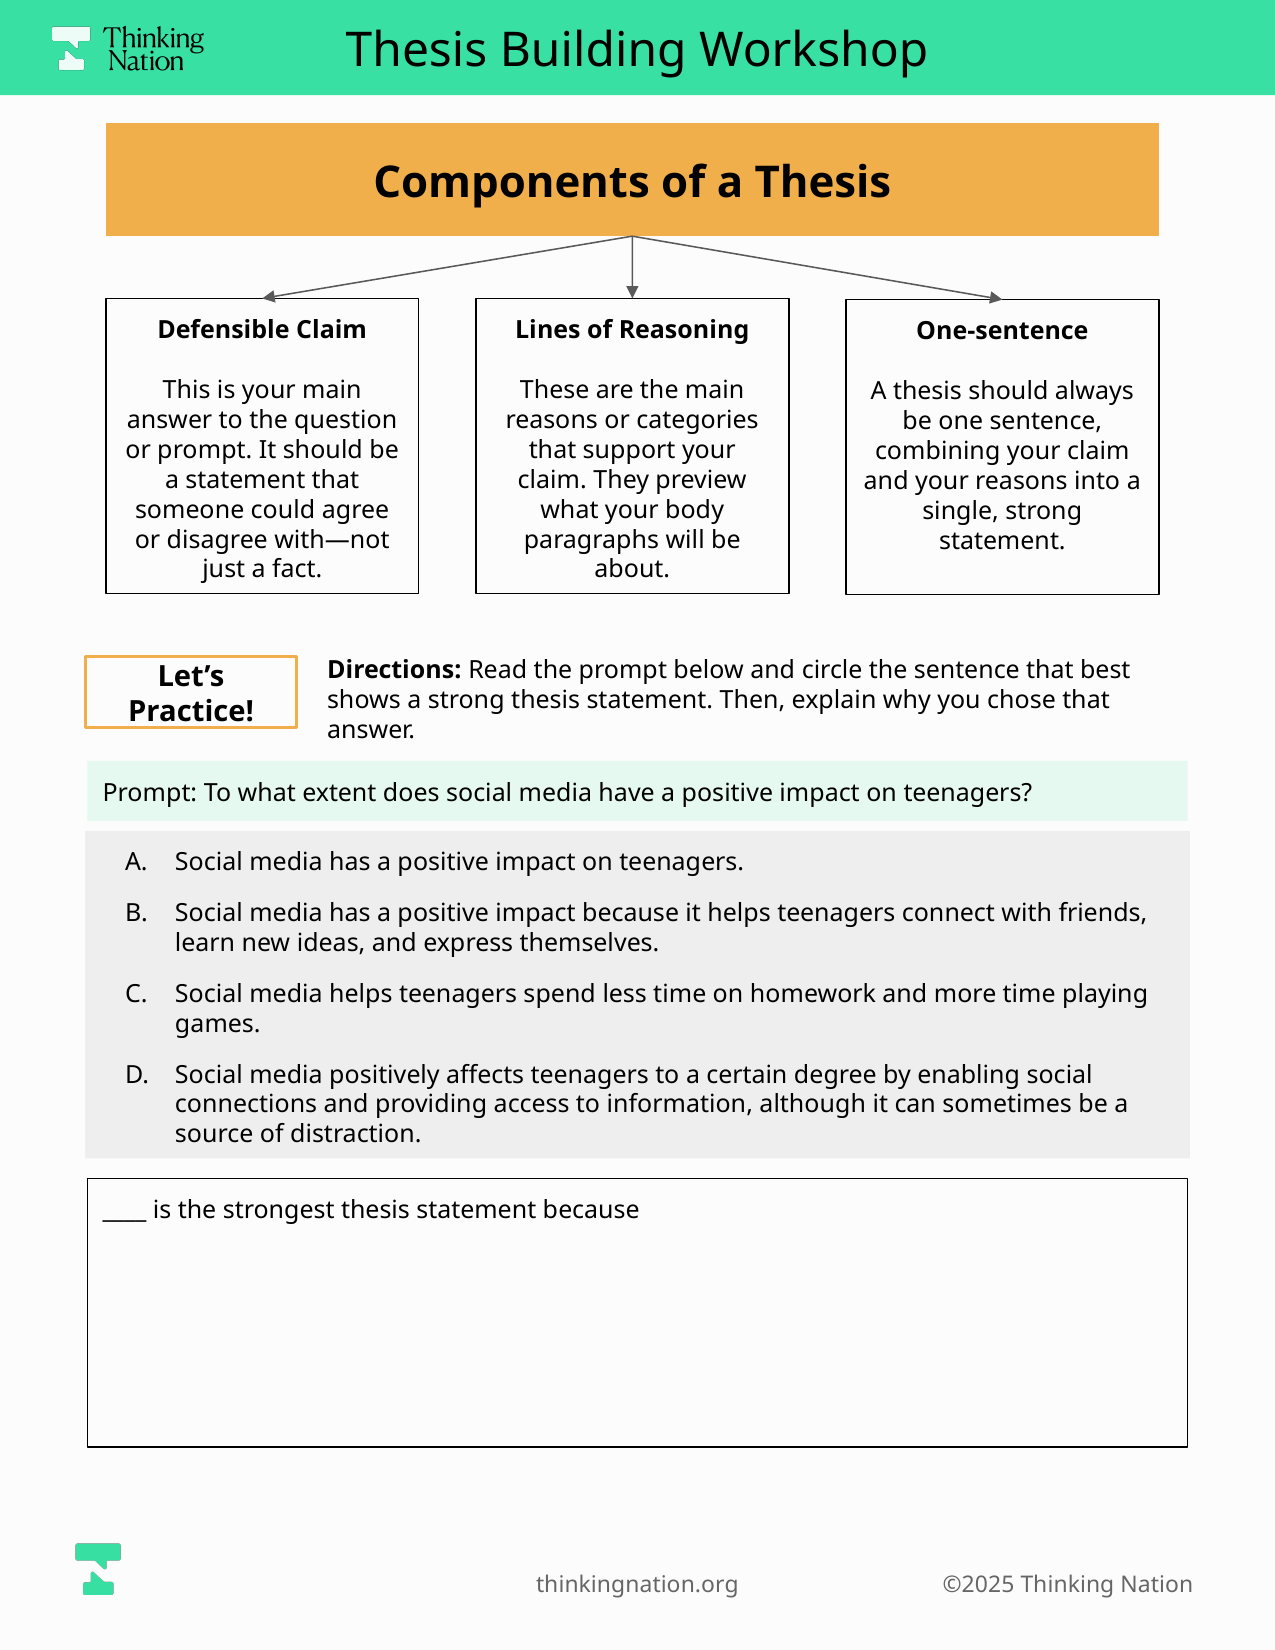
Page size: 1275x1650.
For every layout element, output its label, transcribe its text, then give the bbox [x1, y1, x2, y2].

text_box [632, 236, 1003, 300]
text_box Components of a Thesis [105, 123, 1159, 237]
text_box thinkingnation.org [486, 1553, 789, 1605]
text_box Lines of Reasoning These are the main reasons or categories that support your claim. They preview what your body paragraphs will be about. [475, 307, 789, 594]
text_box Prompt: To what extent does social media have a positive impact on teenagers? [87, 760, 1188, 821]
text_box Directions: Read the prompt below and circle the sentence that best shows a strong thesis statement. Then, explain why you chose that answer. [311, 638, 1159, 752]
text_box One-sentence A thesis should always be one sentence, combining your claim and your reasons into a single, strong statement. [846, 299, 1159, 595]
text_box ____ is the strongest thesis statement because [87, 1178, 1188, 1448]
text_box Let’s Practice! [85, 656, 297, 728]
picture [35, 11, 210, 85]
text_box ©2025 Thinking Nation [907, 1553, 1210, 1605]
text_box Defensible Claim This is your main answer to the question or prompt. It should be a statement that someone could agree or disagree with—not just a fact. [105, 298, 419, 594]
text_box Social media has a positive impact on teenagers. Social media has a positive impact because it helps teenagers connect with friends, learn new ideas, and express themselves. Social media helps teenagers spend less time on homework and more time playing games. Social media positively affects teenagers to a certain degree by enabling social connections and providing access to information, although it can sometimes be a source of distraction. [85, 830, 1190, 1159]
text_box Thesis Building Workshop [0, 0, 1275, 96]
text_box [261, 236, 628, 299]
picture [62, 1533, 134, 1605]
